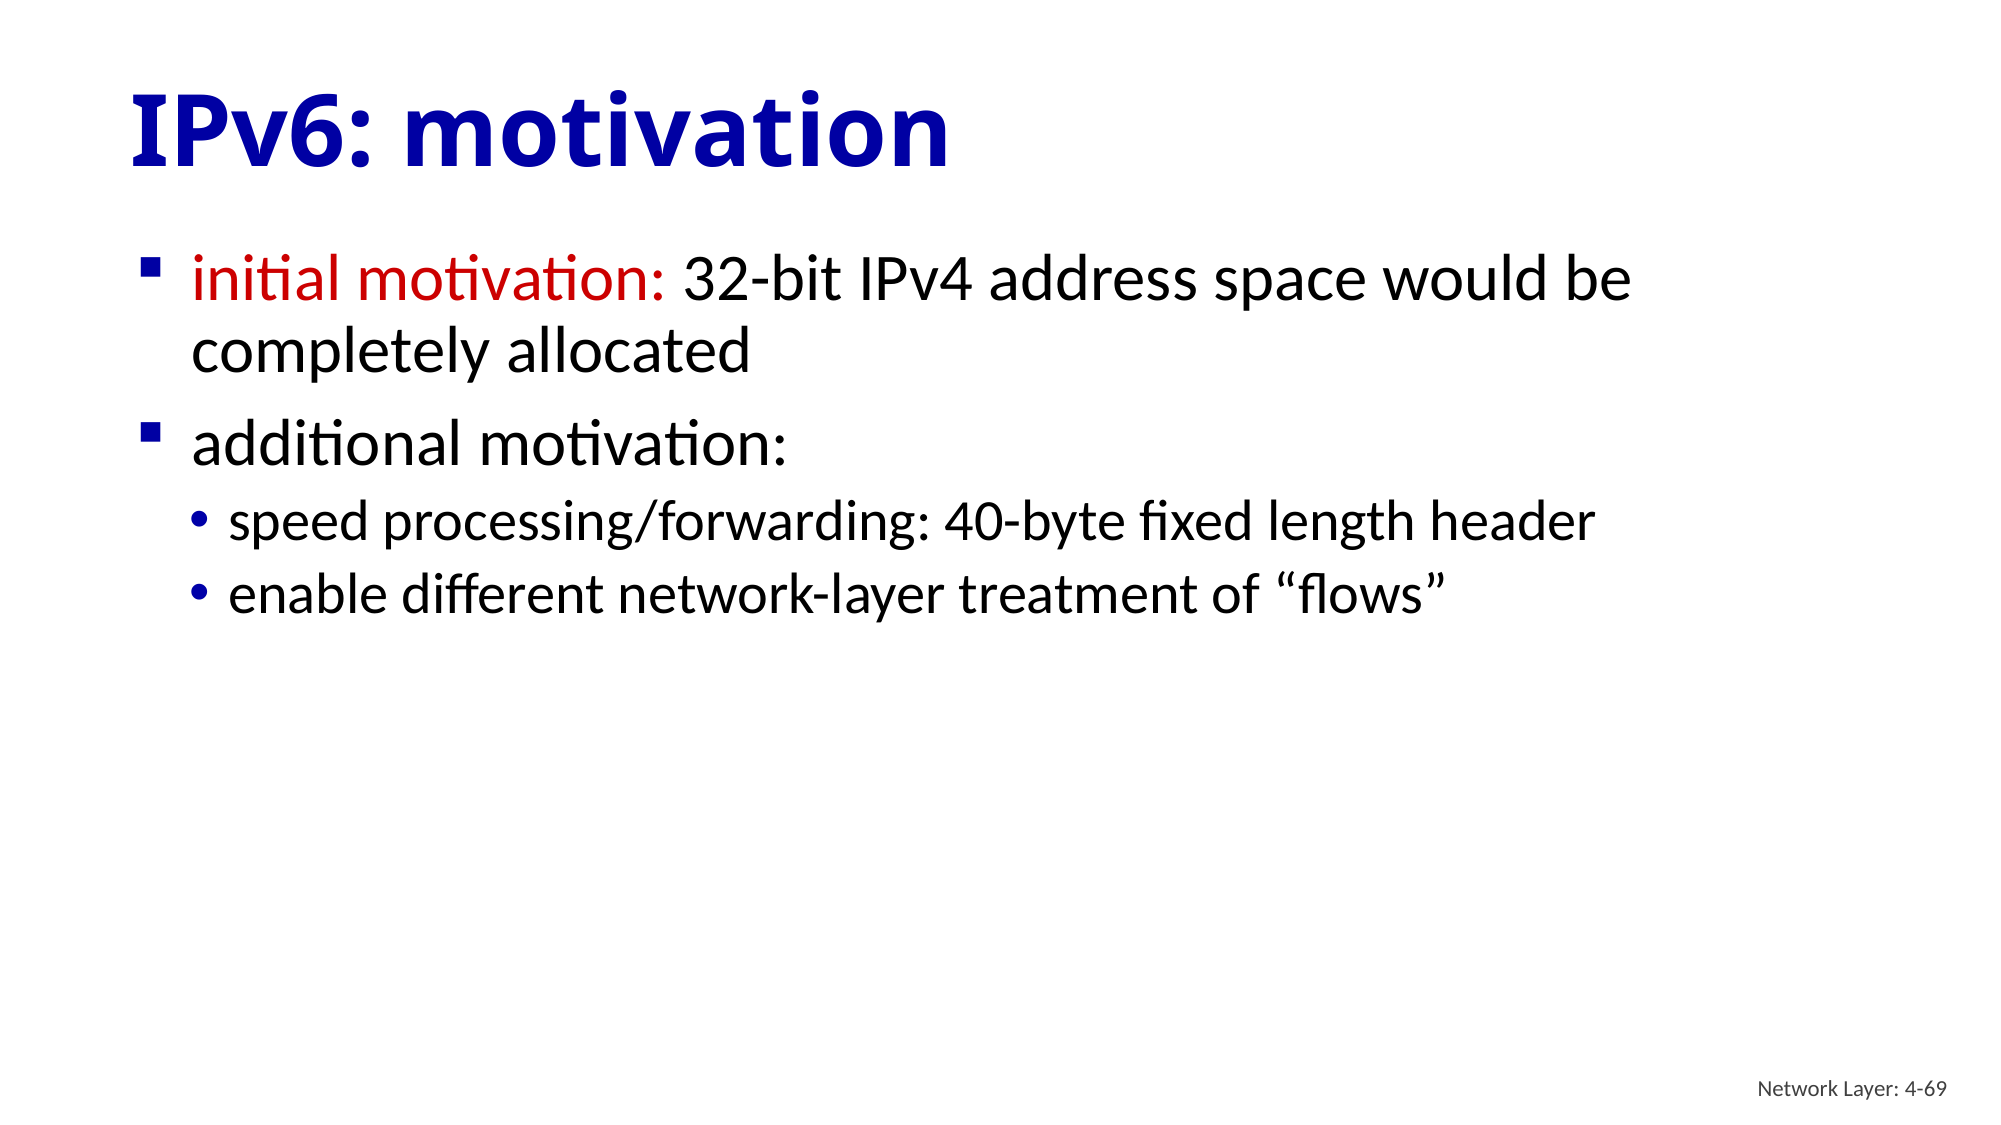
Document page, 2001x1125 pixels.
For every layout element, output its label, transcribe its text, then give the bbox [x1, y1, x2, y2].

text_box initial motivation: 32-bit IPv4 address space would be completely allocated additional motivation: speed processing/forwarding: 40-byte fixed length header enable different network-layer treatment of “flows” [99, 235, 1920, 1087]
slide_number Network Layer: 4-69 [1512, 1056, 1963, 1117]
title IPv6: motivation [115, 46, 1841, 222]
